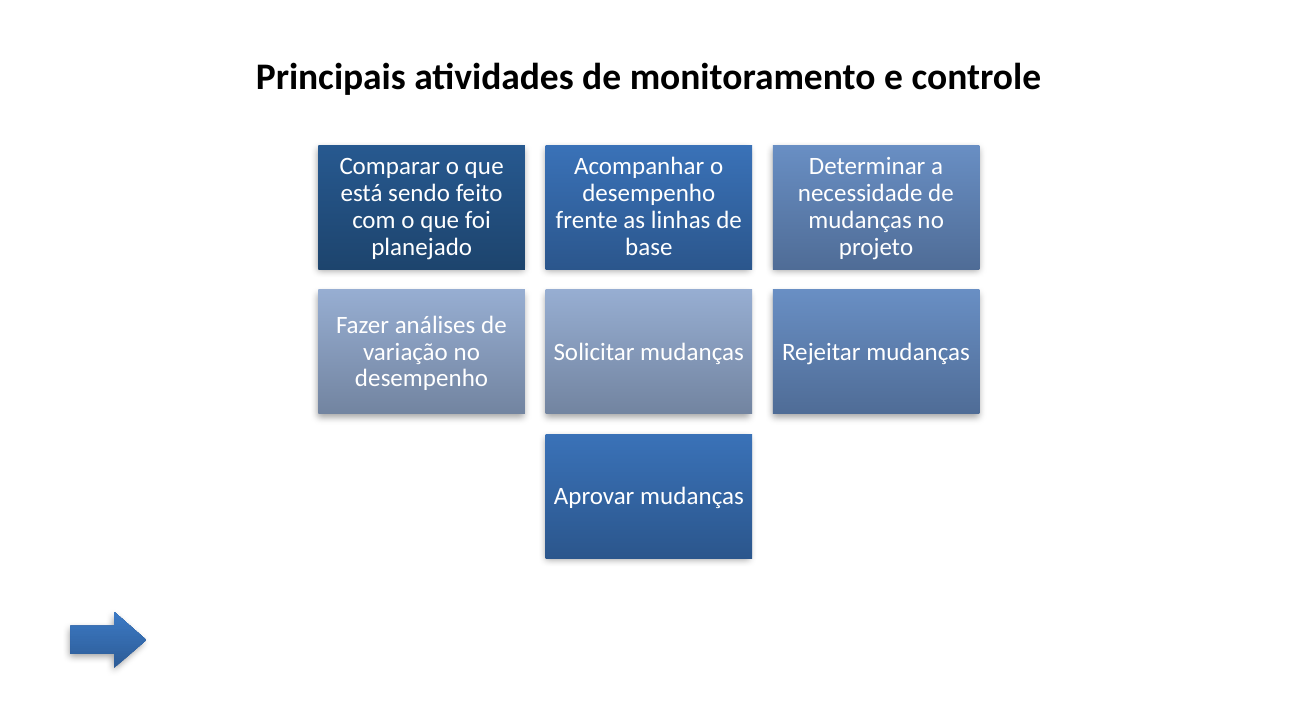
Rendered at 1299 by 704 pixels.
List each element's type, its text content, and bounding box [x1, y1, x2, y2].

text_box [318, 145, 980, 559]
text_box Principais atividades de monitoramento e controle [0, 44, 1299, 106]
text_box [70, 611, 147, 669]
